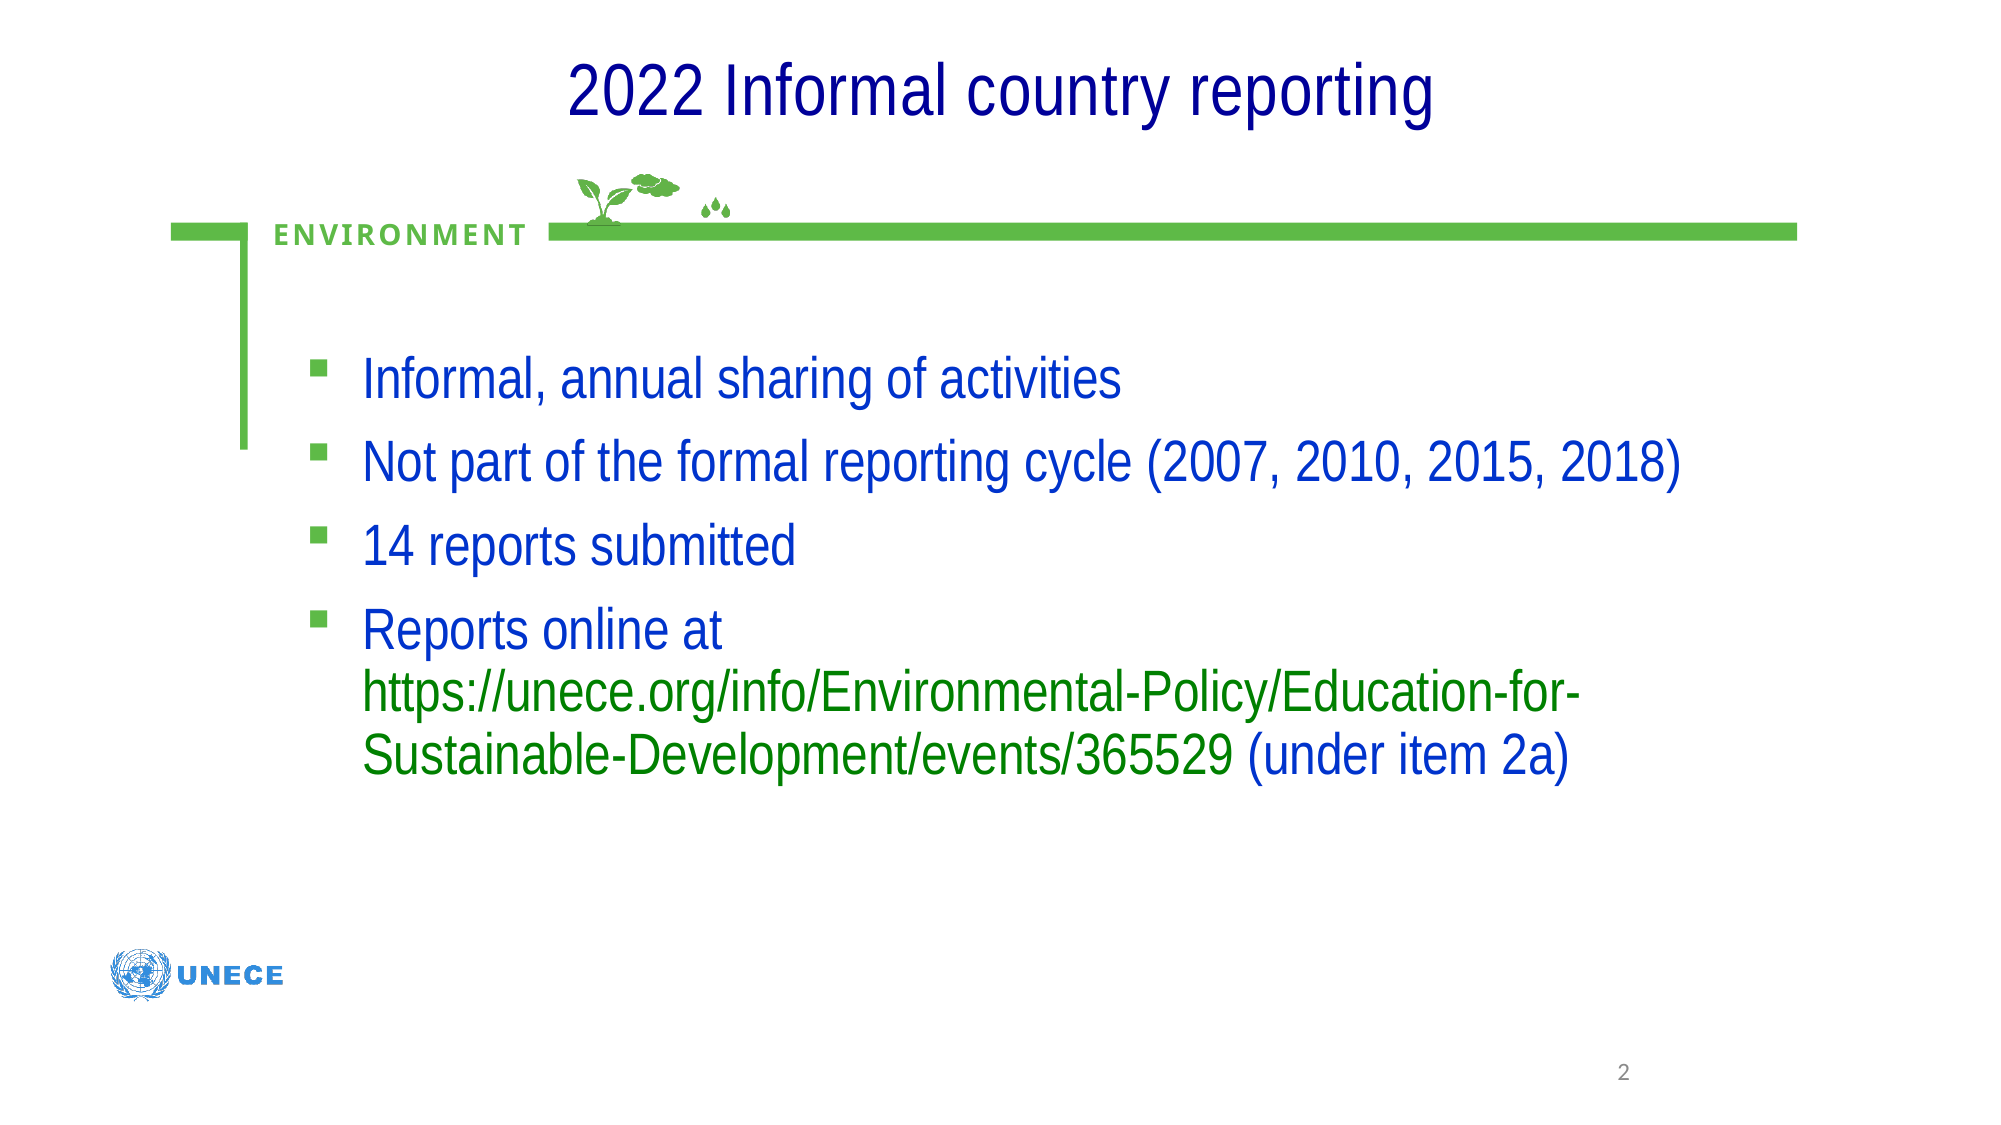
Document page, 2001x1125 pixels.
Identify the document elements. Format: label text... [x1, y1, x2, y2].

slide_number 2 [1307, 1040, 1645, 1101]
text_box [170, 83, 1798, 450]
text_box Informal, annual sharing of activities Not part of the formal reporting cycle (2007, 2010, 2015, 2018) 14 reports submitted Reports online at https://unece.org/info/Environmental-Policy/Education-for-Sustainable-Development/events/365529 (under item 2a) [262, 450, 1798, 903]
picture [106, 947, 285, 1002]
text_box 2022 Informal country reporting [263, 34, 1742, 83]
